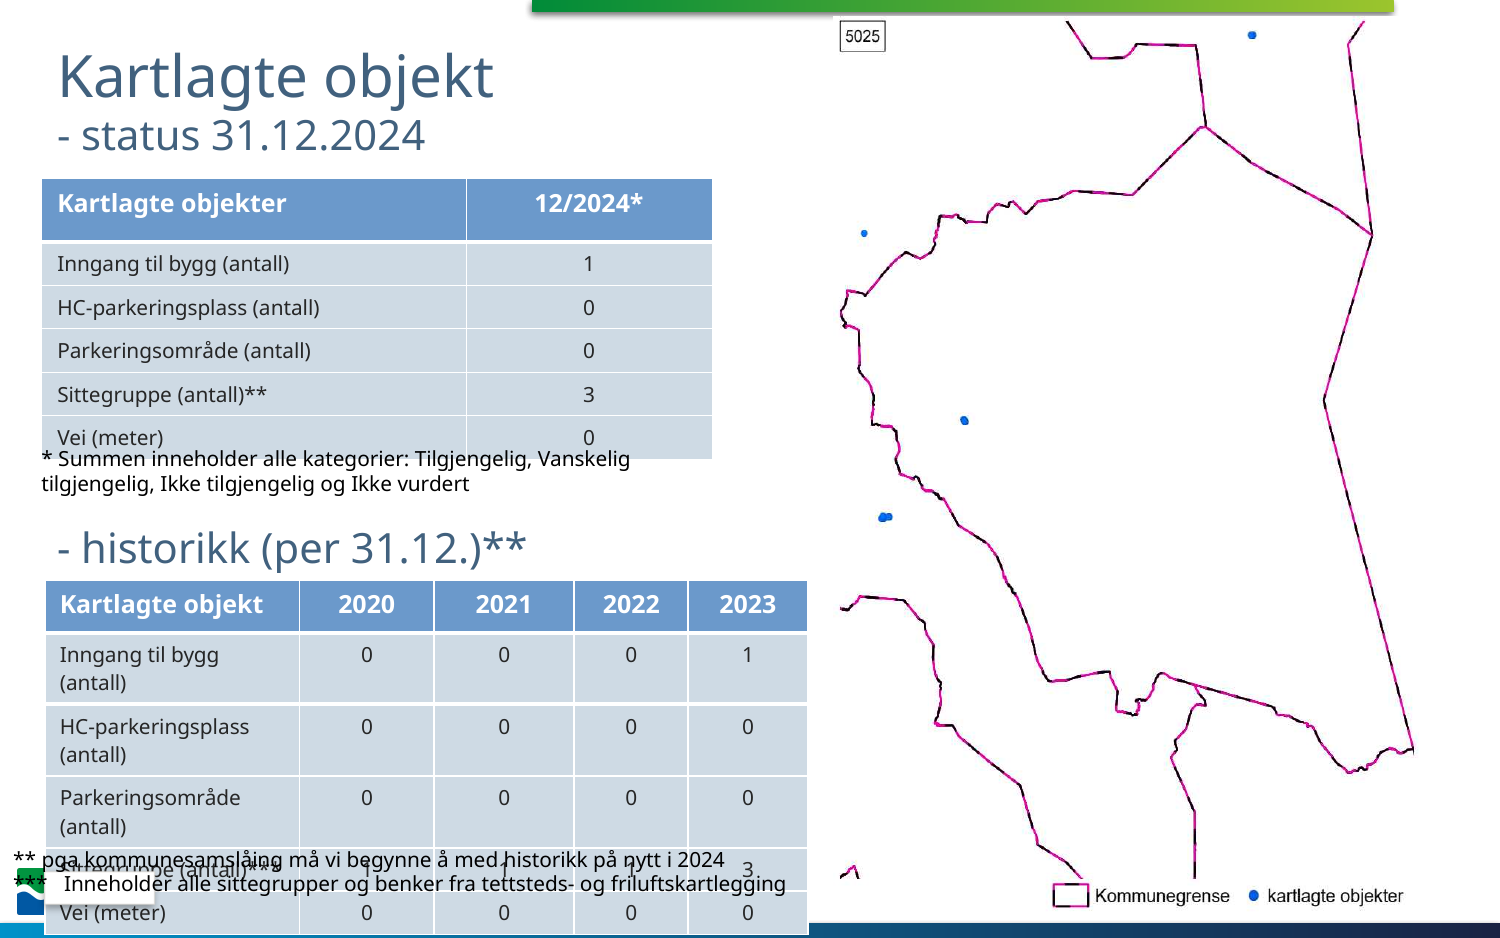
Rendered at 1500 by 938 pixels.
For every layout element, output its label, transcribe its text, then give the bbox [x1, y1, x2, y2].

table_header 2021 [435, 581, 573, 631]
table_cell 3 [802, 849, 807, 890]
table_cell 0 [689, 892, 807, 934]
table_cell 0 [435, 777, 573, 838]
text_box * Summen inneholder alle kategorier: Tilgjengelig, Vanskelig tilgjengelig, Ikke tilgjengelig og Ikke vurdert [26, 438, 711, 504]
table_cell HC-parkeringsplass (antall) [46, 706, 299, 775]
table_cell 0 [435, 904, 573, 934]
table_cell 0 [575, 706, 687, 775]
table_cell 0 [467, 329, 712, 372]
table_cell Parkeringsområde (antall) [46, 777, 299, 838]
table_cell 0 [435, 635, 573, 702]
table_cell 0 [300, 635, 433, 702]
table_cell 0 [689, 777, 807, 847]
table_cell Parkeringsområde (antall) [42, 329, 466, 372]
table_header Kartlagte objekter [42, 179, 466, 240]
table_header 12/2024* [467, 179, 712, 240]
table_cell Vei (meter) [46, 904, 299, 934]
table_cell Inngang til bygg (antall) [46, 635, 299, 702]
table_cell 0 [575, 904, 687, 934]
table_header 2020 [300, 581, 433, 631]
table_cell Inngang til bygg (antall) [42, 244, 466, 285]
table_cell 0 [689, 706, 807, 775]
table_cell 1 [467, 244, 712, 285]
table_cell 0 [467, 416, 712, 459]
table_cell Sittegruppe (antall)** [42, 373, 466, 415]
table_cell 0 [467, 286, 712, 328]
table_header 2023 [689, 581, 807, 631]
text_box Kartlagte objekt - status 31.12.2024 [42, 24, 828, 167]
table_cell 1 [689, 635, 807, 702]
table_cell 0 [300, 777, 433, 838]
table_cell 0 [300, 904, 433, 934]
table_cell 0 [575, 635, 687, 702]
picture [833, 16, 1419, 913]
table_header 2022 [575, 581, 687, 631]
text_box - historikk (per 31.12.)** [42, 496, 828, 580]
table_cell HC-parkeringsplass (antall) [42, 286, 466, 328]
table_cell Vei (meter) [42, 416, 466, 438]
table_cell 0 [435, 706, 573, 775]
text_box ** pga kommunesamslåing må vi begynne å med historikk på nytt i 2024 *** Inneholder alle sittegrupper og benker fra tettsteds- og friluftskartlegging [0, 838, 802, 904]
table_cell 0 [575, 777, 687, 838]
table_header Kartlagte objekt [46, 581, 299, 631]
table_cell 0 [300, 706, 433, 775]
table_cell 3 [467, 373, 712, 415]
